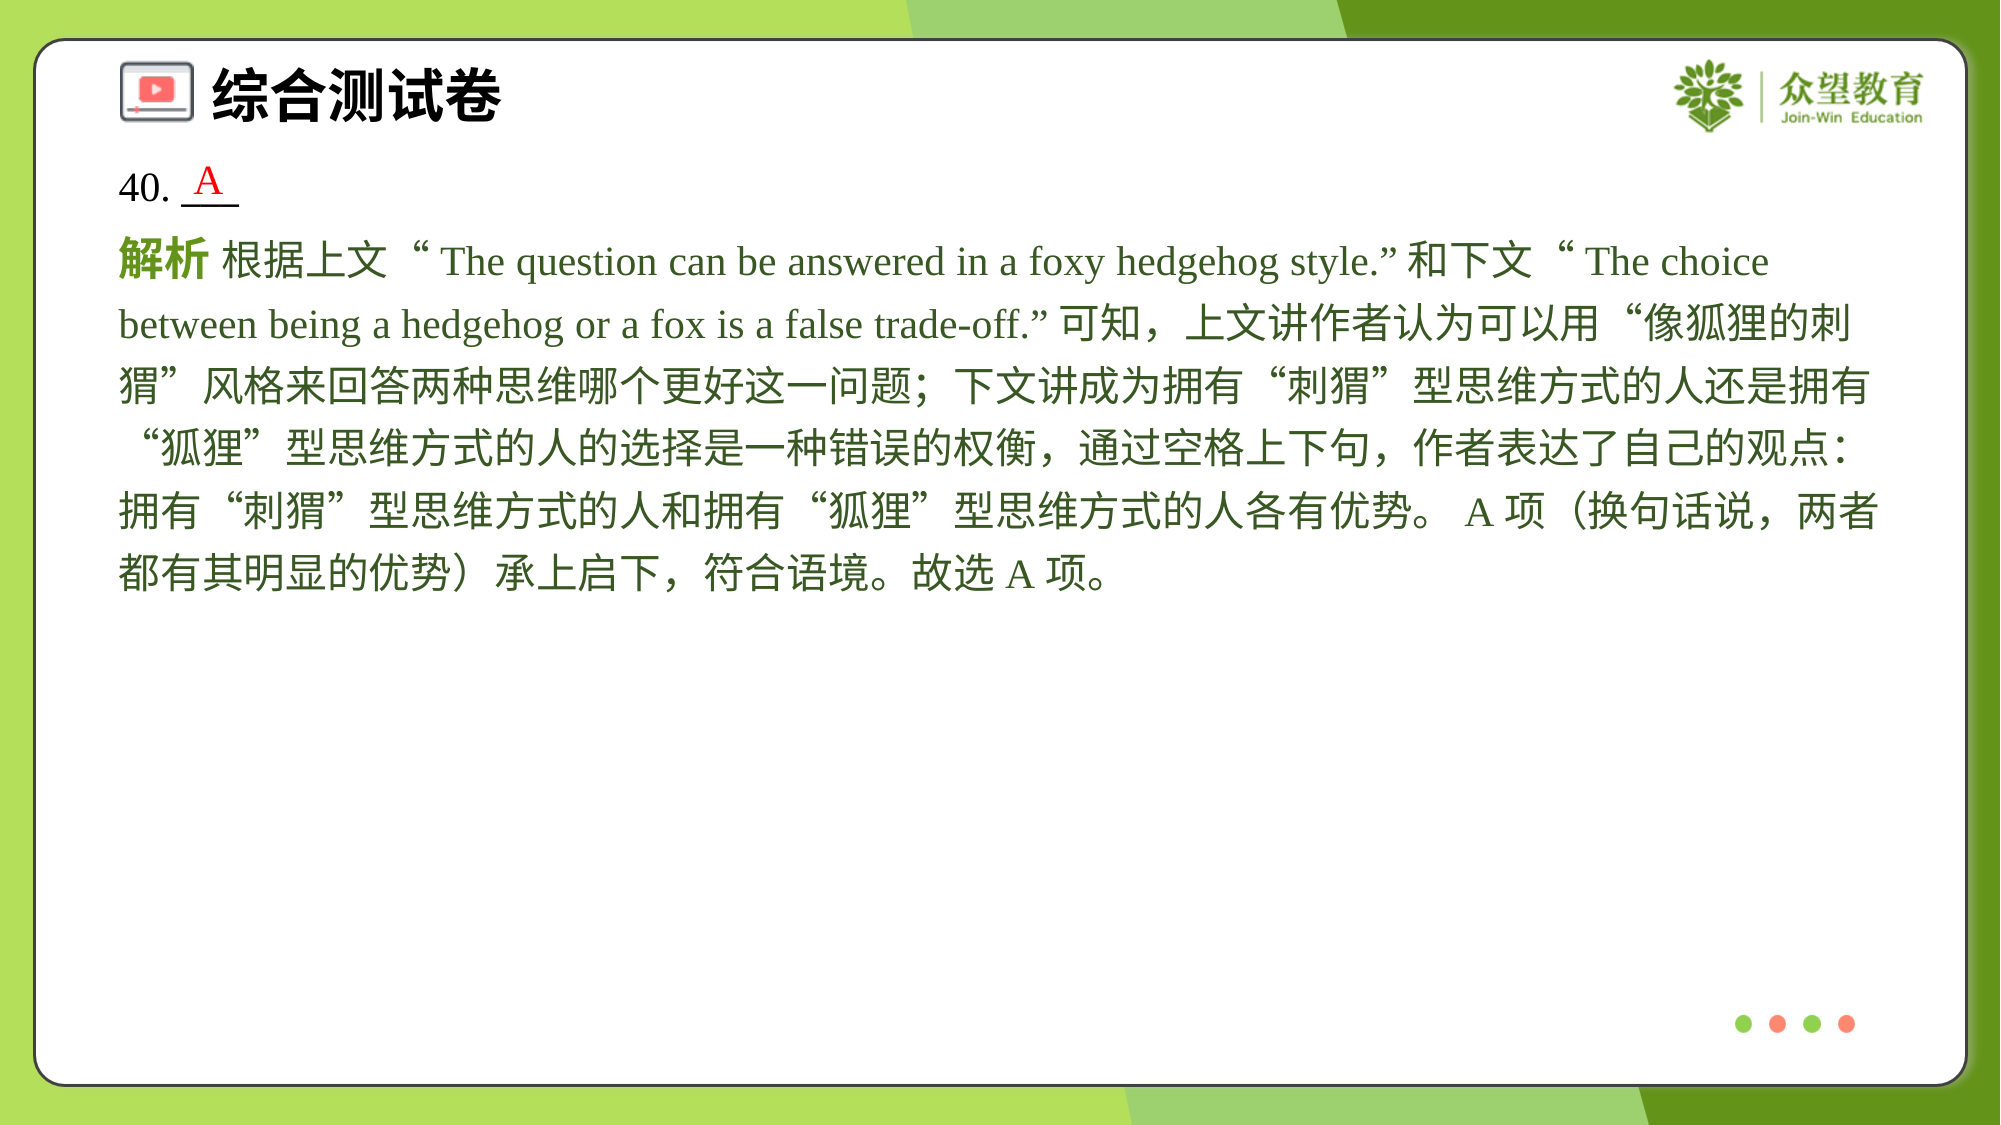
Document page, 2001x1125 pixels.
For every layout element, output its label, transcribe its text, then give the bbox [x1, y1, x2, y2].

picture [0, 0, 2000, 1125]
text_box 40. ___ [118, 146, 1883, 204]
text_box 解析 根据上文“The question can be answered in a foxy hedgehog style.”和下文“The choice between being a hedgehog or a fox is a false trade-off.”可知，上文讲作者认为可以用“像狐狸的刺猬”风格来回答两种思维哪个更好这一问题；下文讲成为拥有“刺猬”型思维方式的人还是拥有“狐狸”型思维方式的人的选择是一种错误的权衡，通过空格上下句，作者表达了自己的观点：拥有“刺猬”型思维方式的人和拥有“狐狸”型思维方式的人各有优势。A项（换句话说，两者都有其明显的优势）承上启下，符合语境。故选A项。 [118, 215, 1883, 593]
text_box A [188, 140, 229, 199]
